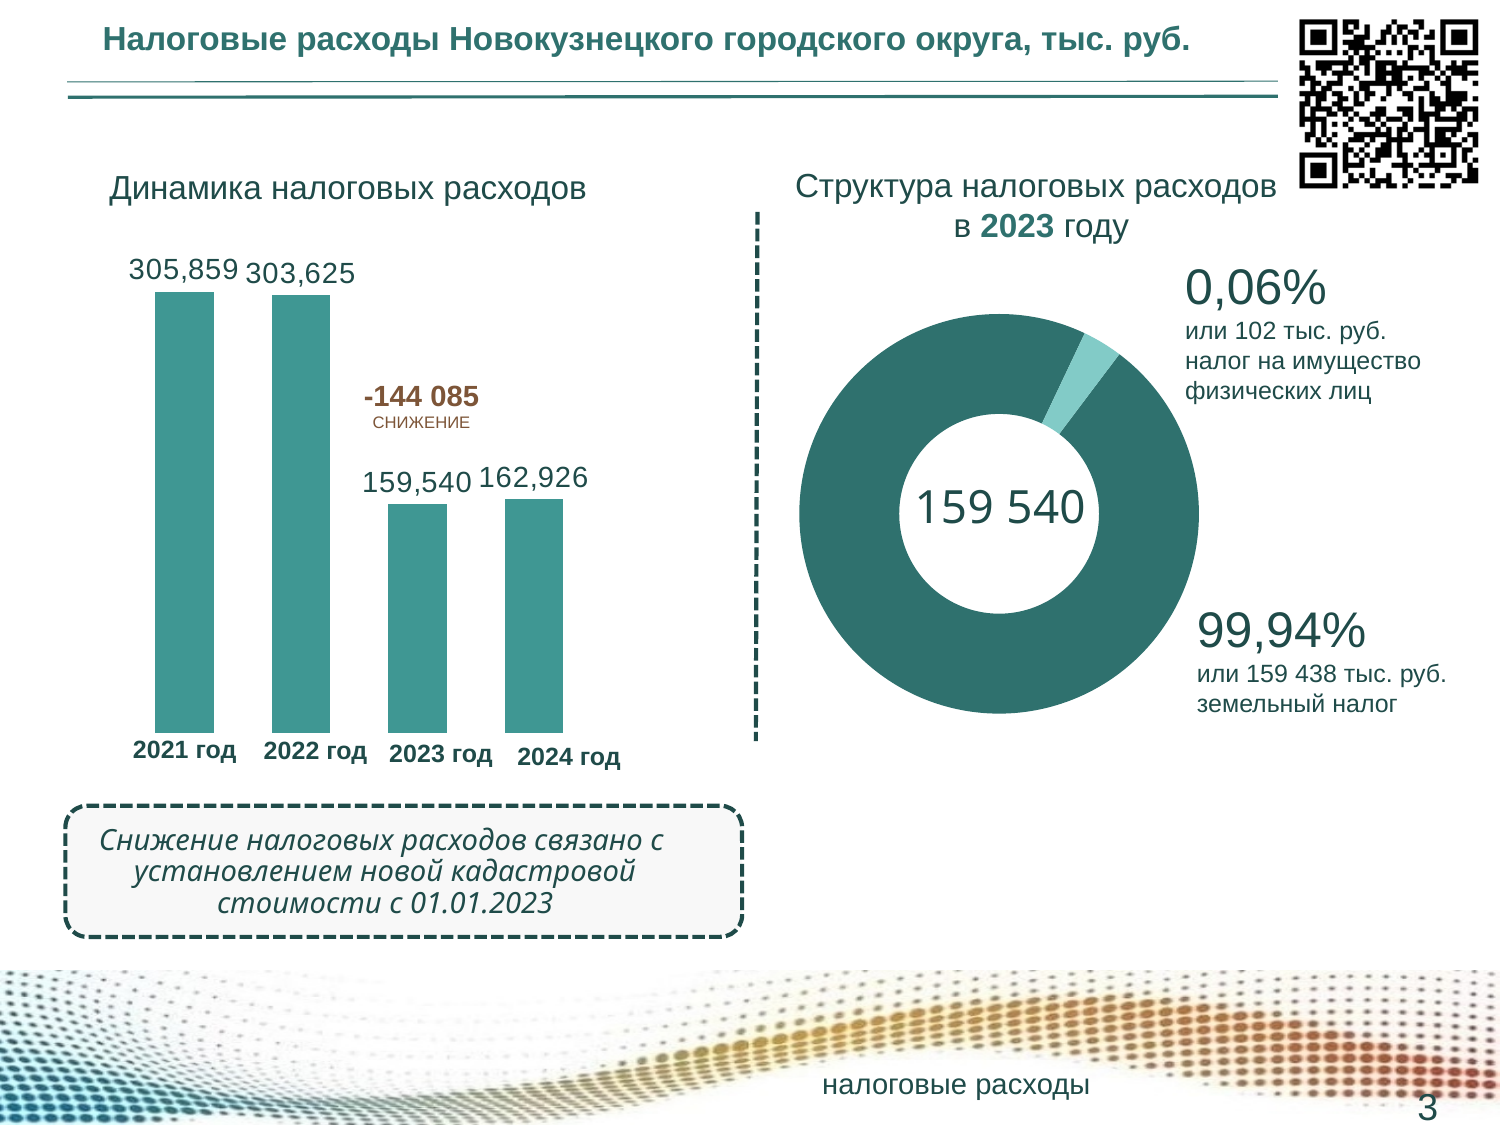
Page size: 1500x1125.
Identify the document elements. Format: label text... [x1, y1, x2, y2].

text_box Структура налоговых расходов в 2023 году [780, 157, 1294, 252]
text_box [65, 803, 745, 940]
text_box 2024 год [502, 751, 636, 778]
text_box Налоговые расходы Новокузнецкого городского округа, тыс. руб. [86, 9, 1209, 65]
text_box 0,06% или 102 тыс. руб. налог на имущество физических лиц [1170, 246, 1443, 412]
text_box 2021 год [118, 751, 252, 772]
picture [0, 969, 1500, 1125]
picture [1278, 0, 1500, 209]
text_box Динамика налоговых расходов [94, 158, 603, 213]
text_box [66, 80, 1273, 98]
text_box 2023 год [374, 751, 502, 776]
text_box 99,94% или 159 438 тыс. руб. земельный налог [1232, 589, 1500, 725]
text_box Снижение налоговых расходов связано с установлением новой кадастровой стоимости с 01.01.2023 [45, 817, 725, 927]
text_box 2022 год [252, 751, 383, 772]
chart [0, 214, 1229, 744]
